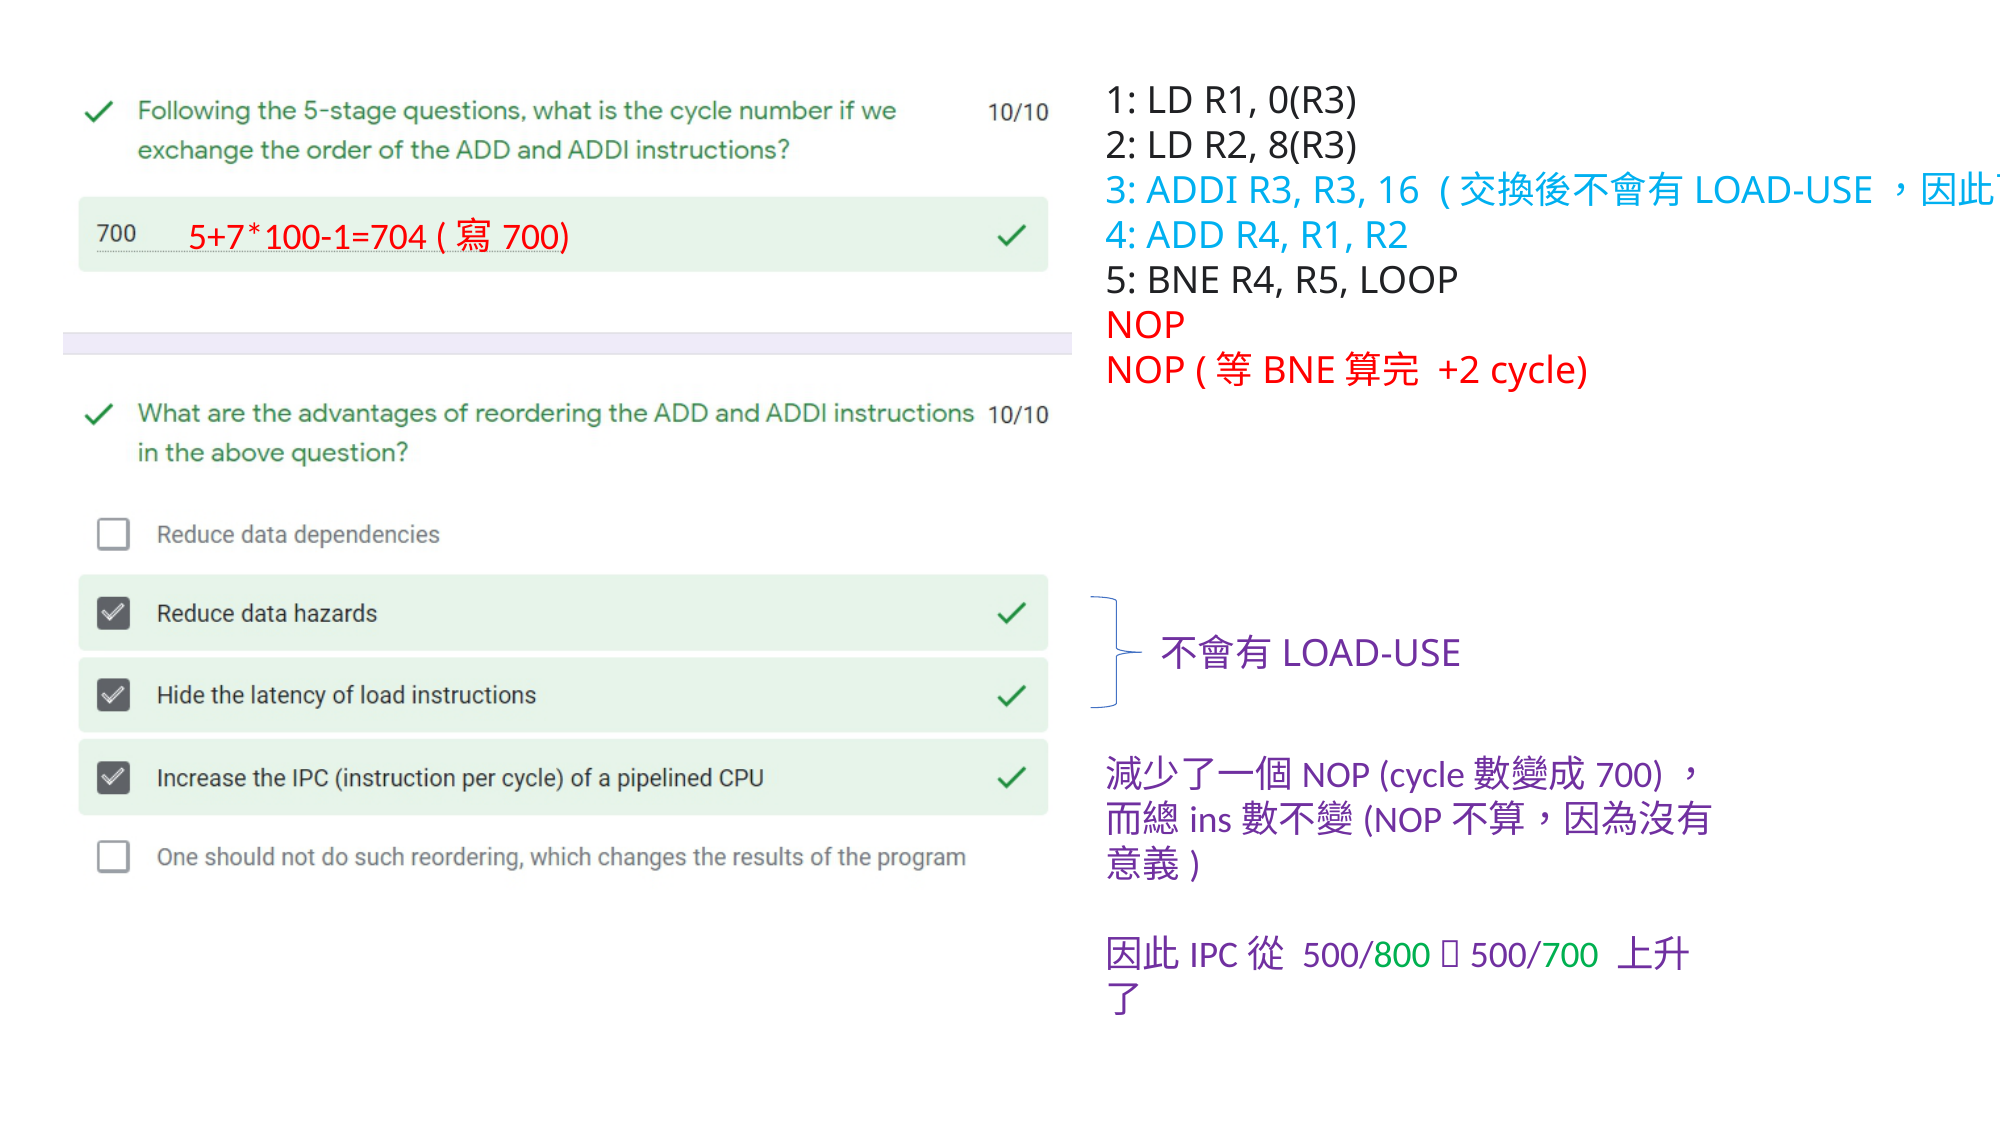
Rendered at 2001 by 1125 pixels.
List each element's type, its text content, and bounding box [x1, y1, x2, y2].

text_box [1090, 596, 1143, 709]
text_box 減少了一個NOP (cycle數變成700)，而總ins數不變(NOP不算，因為沒有意義) 因此IPC從 500/800  500/700 上升了 [1090, 742, 1738, 1027]
text_box 不會有LOAD-USE [1145, 621, 1477, 682]
text_box 1: LD R1, 0(R3) 2: LD R2, 8(R3) 3: ADDI R3, R3, 16 (交換後不會有LOAD-USE，因此可以少用一個NOP) 4: ADD R4, R1, R2 5: BNE R4, R5, LOOP NOP NOP (等BNE算完 +2 cycle) [1090, 68, 2000, 399]
picture [63, 68, 1072, 947]
